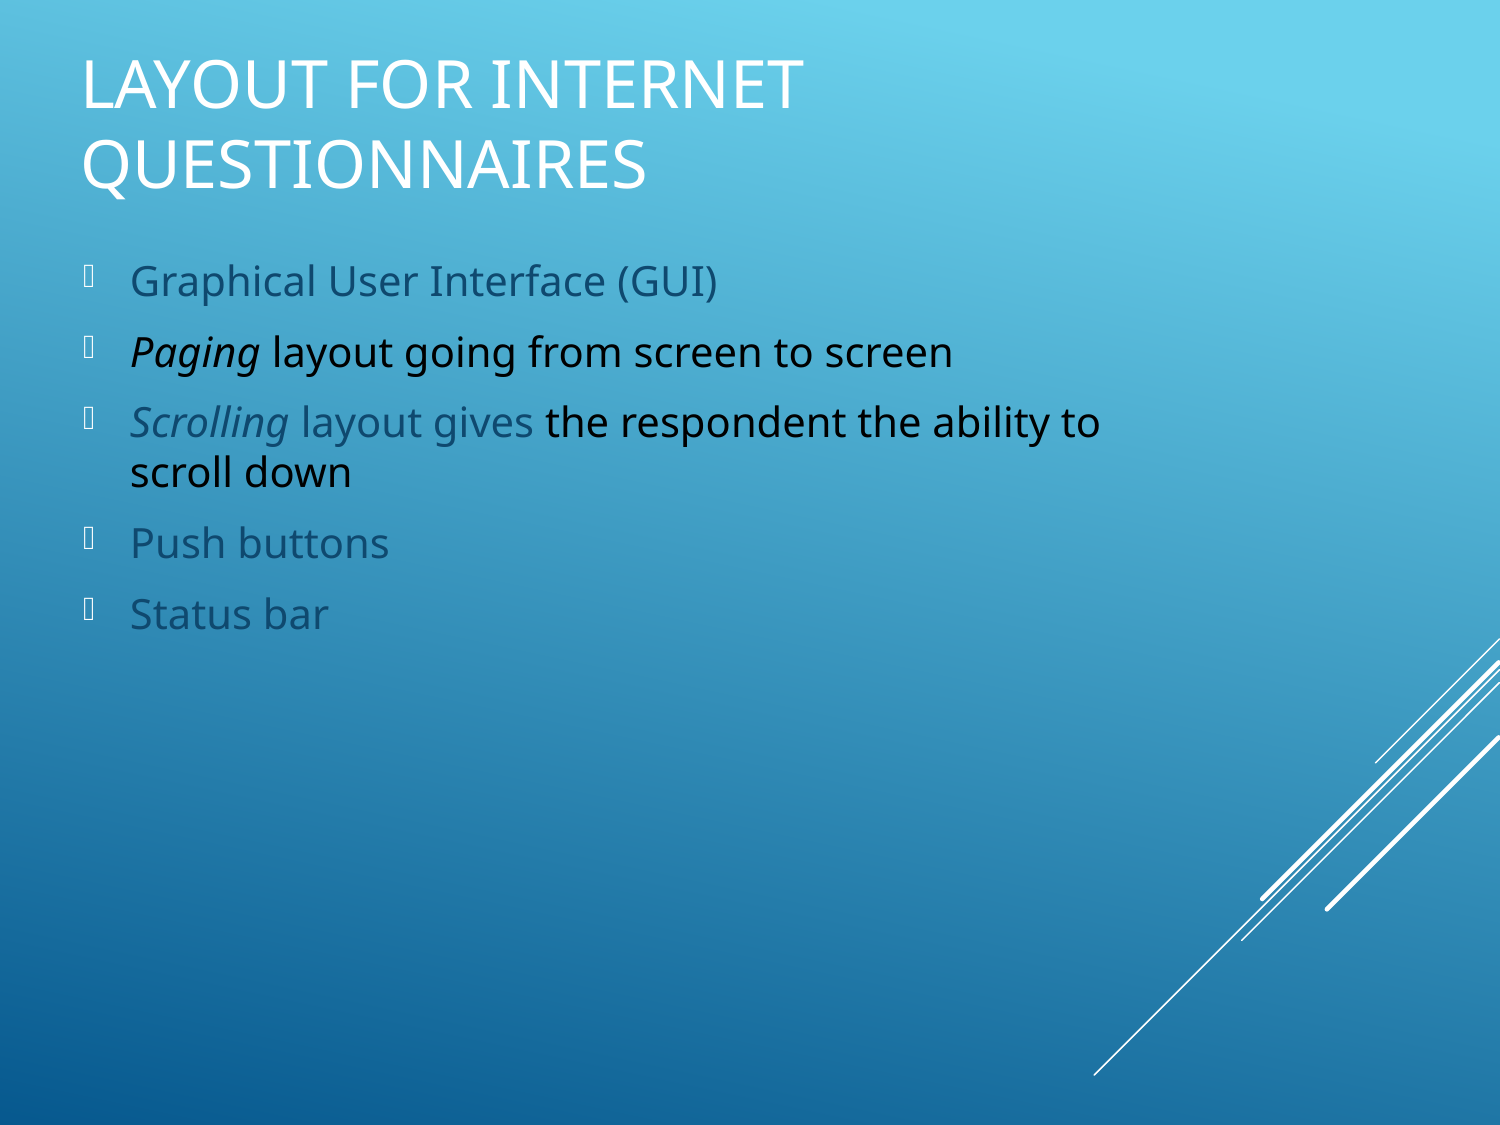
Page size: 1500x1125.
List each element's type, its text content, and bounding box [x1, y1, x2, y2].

title Layout for Internet Questionnaires [64, 0, 1141, 248]
list Graphical User Interface (GUI) Paging layout going from screen to screen Scrolling layout gives the respondent the ability to scroll down Push buttons Status bar [68, 137, 1144, 756]
